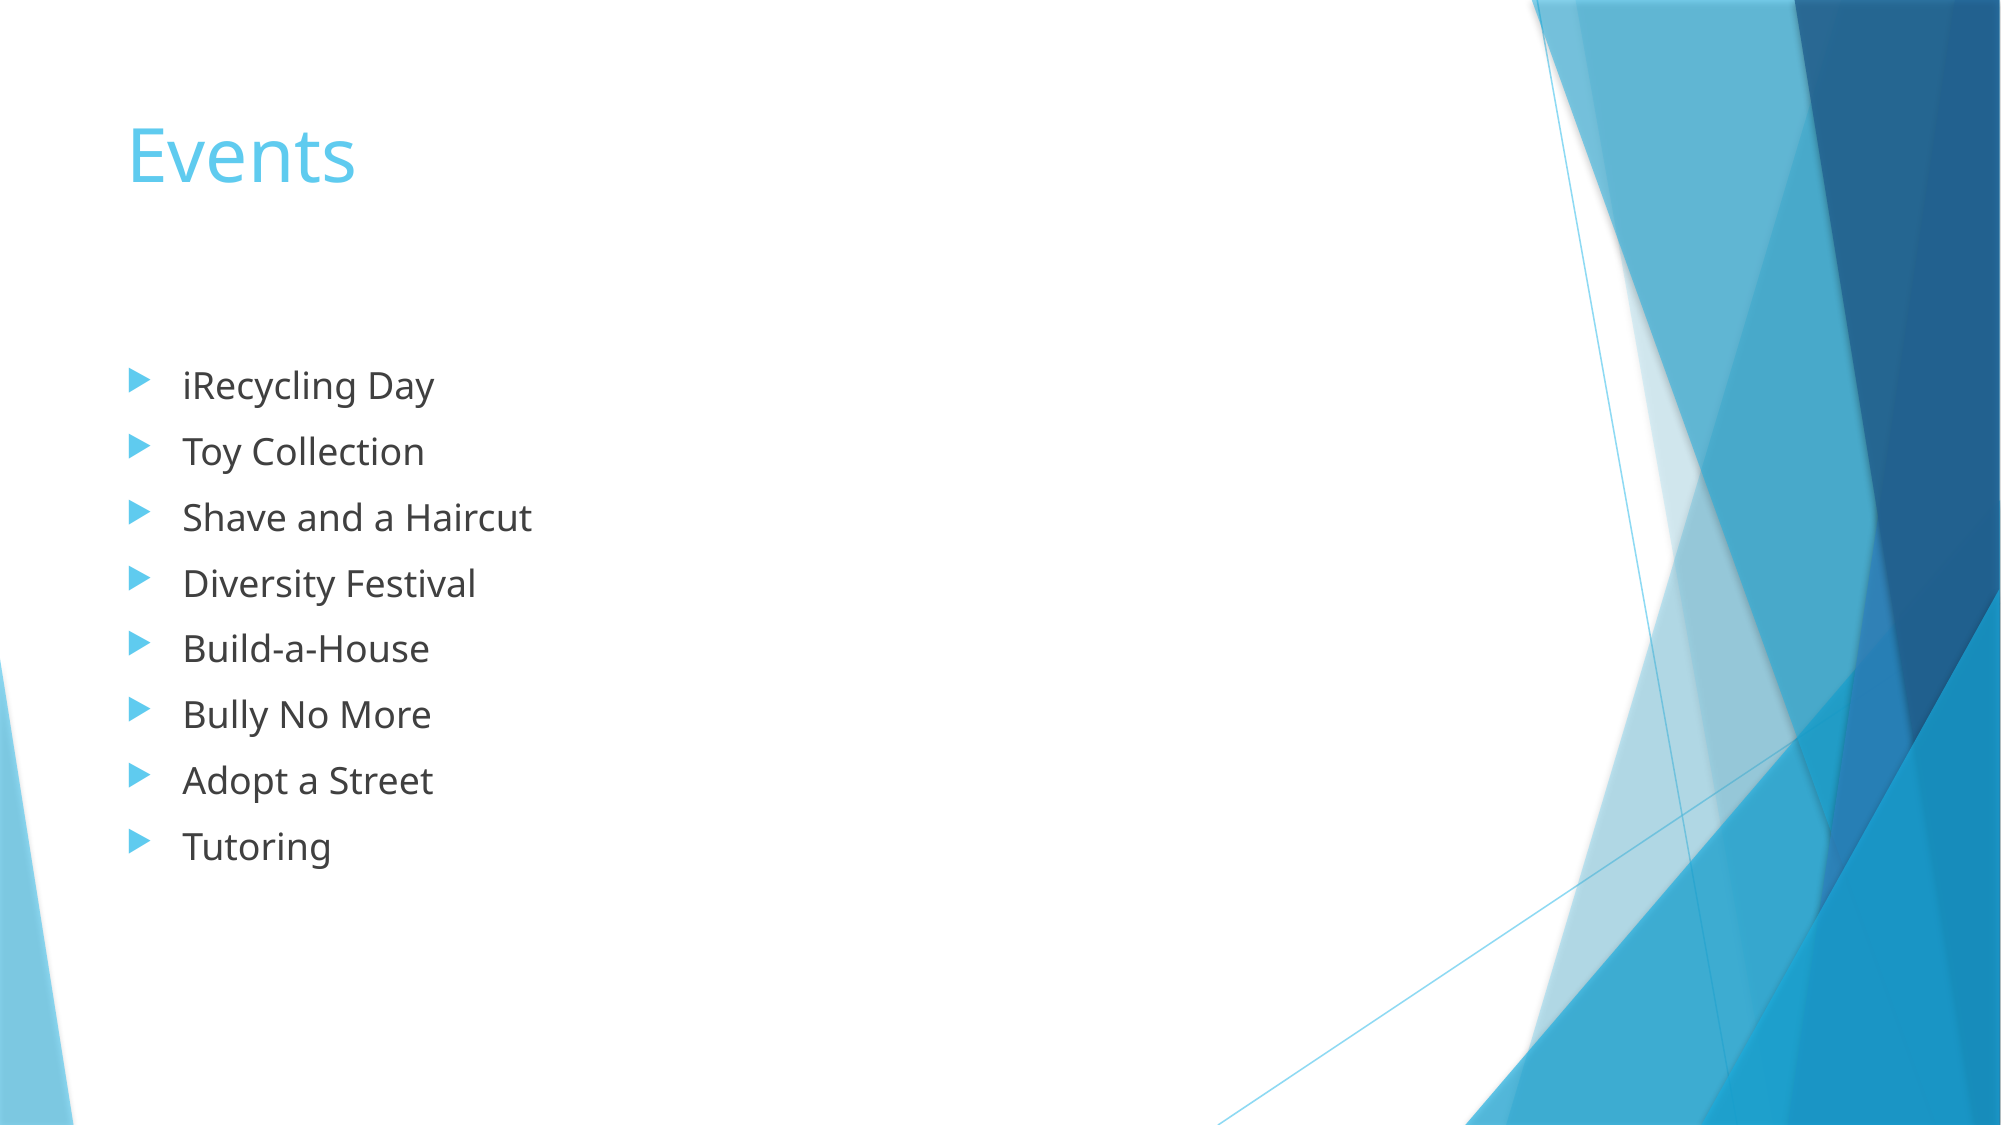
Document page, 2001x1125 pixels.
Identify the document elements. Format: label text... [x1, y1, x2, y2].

list iRecycling Day Toy Collection Shave and a Haircut Diversity Festival Build-a-House Bully No More Adopt a Street Tutoring [111, 354, 1522, 992]
title Events [111, 99, 1522, 317]
